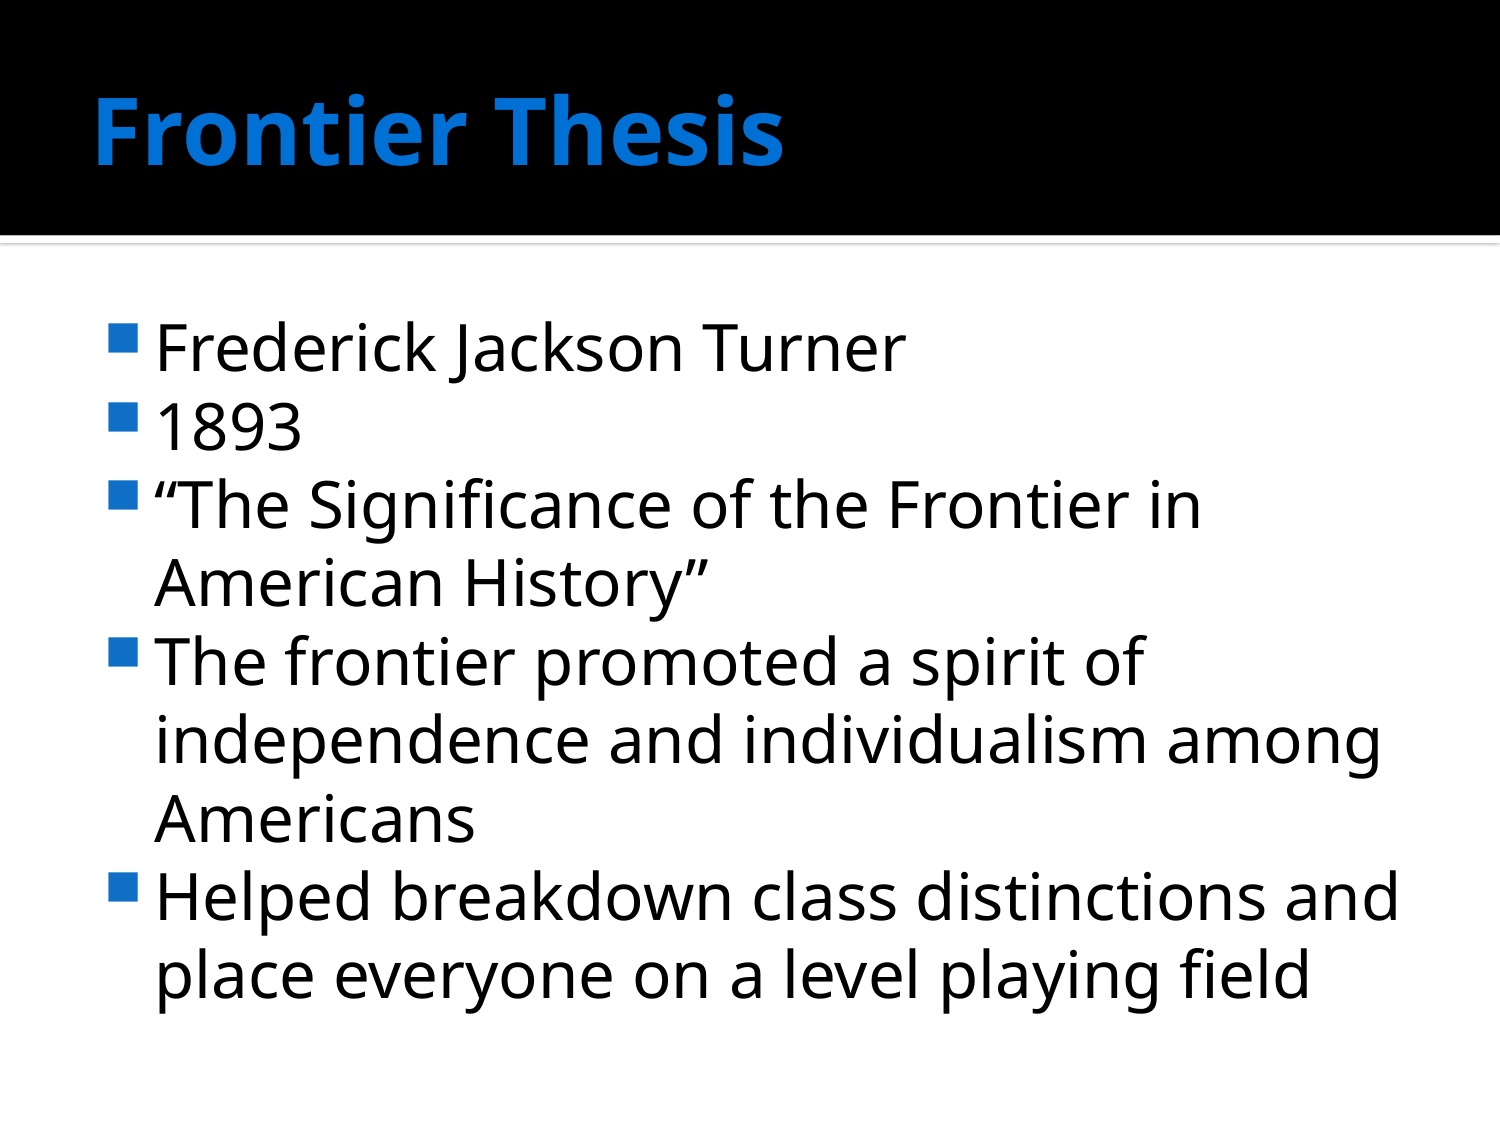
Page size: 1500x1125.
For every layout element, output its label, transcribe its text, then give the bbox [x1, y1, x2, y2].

title Frontier Thesis [75, 25, 1425, 231]
list Frederick Jackson Turner 1893 “The Significance of the Frontier in American History” The frontier promoted a spirit of independence and individualism among Americans Helped breakdown class distinctions and place everyone on a level playing field [75, 291, 1425, 1050]
